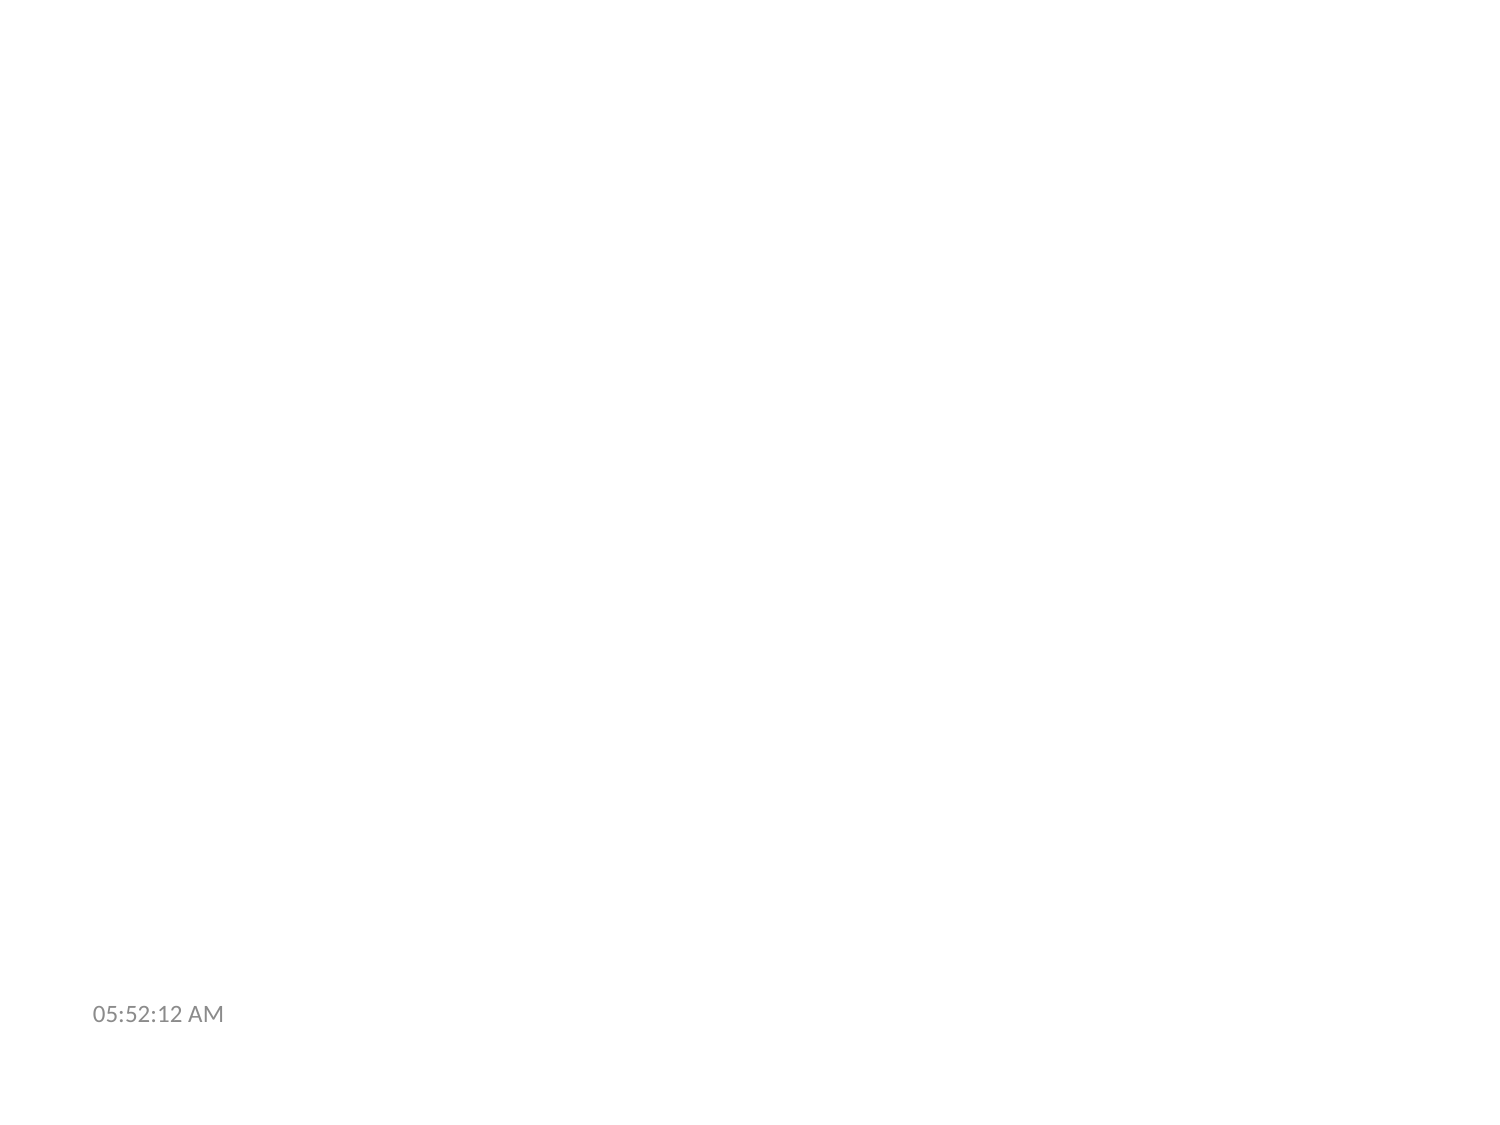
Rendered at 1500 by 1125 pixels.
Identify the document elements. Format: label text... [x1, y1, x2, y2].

text_box 3:35:09 PM [77, 982, 428, 1043]
